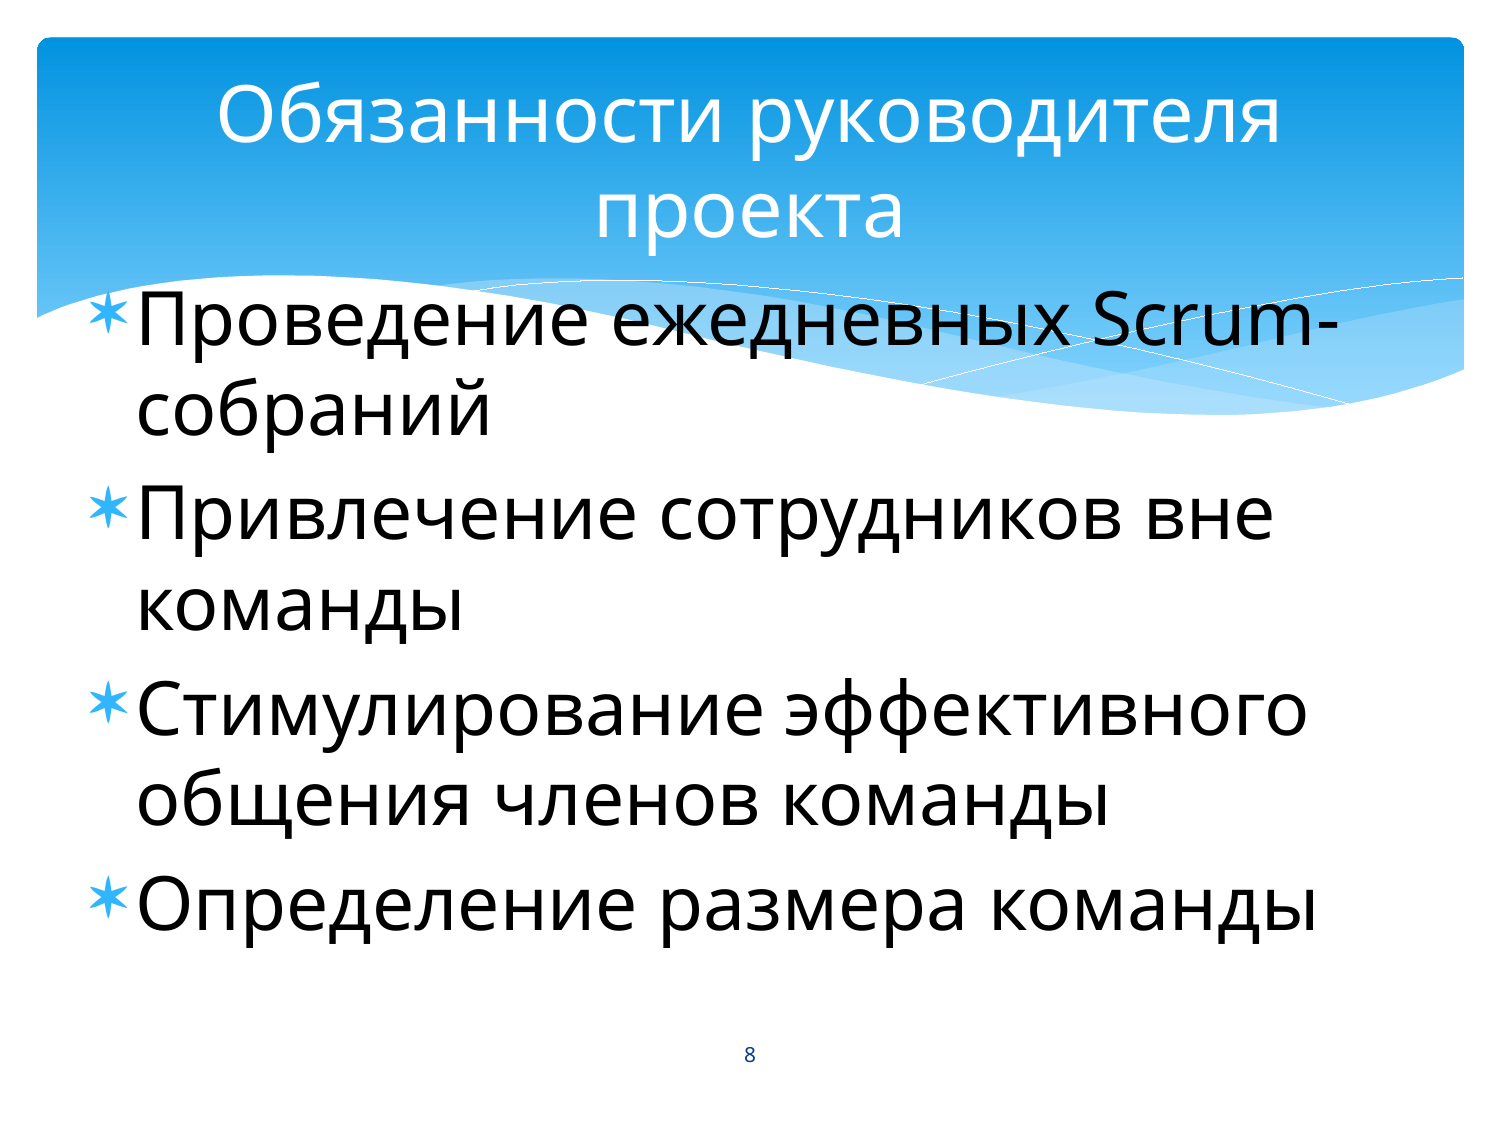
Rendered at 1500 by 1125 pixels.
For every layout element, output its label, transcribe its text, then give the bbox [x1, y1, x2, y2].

list Проведение ежедневных Scrum-собраний Привлечение сотрудников вне команды Стимулирование эффективного общения членов команды Определение размера команды [75, 262, 1425, 1094]
slide_number 8 [654, 1025, 846, 1086]
title Обязанности руководителя проекта [75, 55, 1425, 261]
